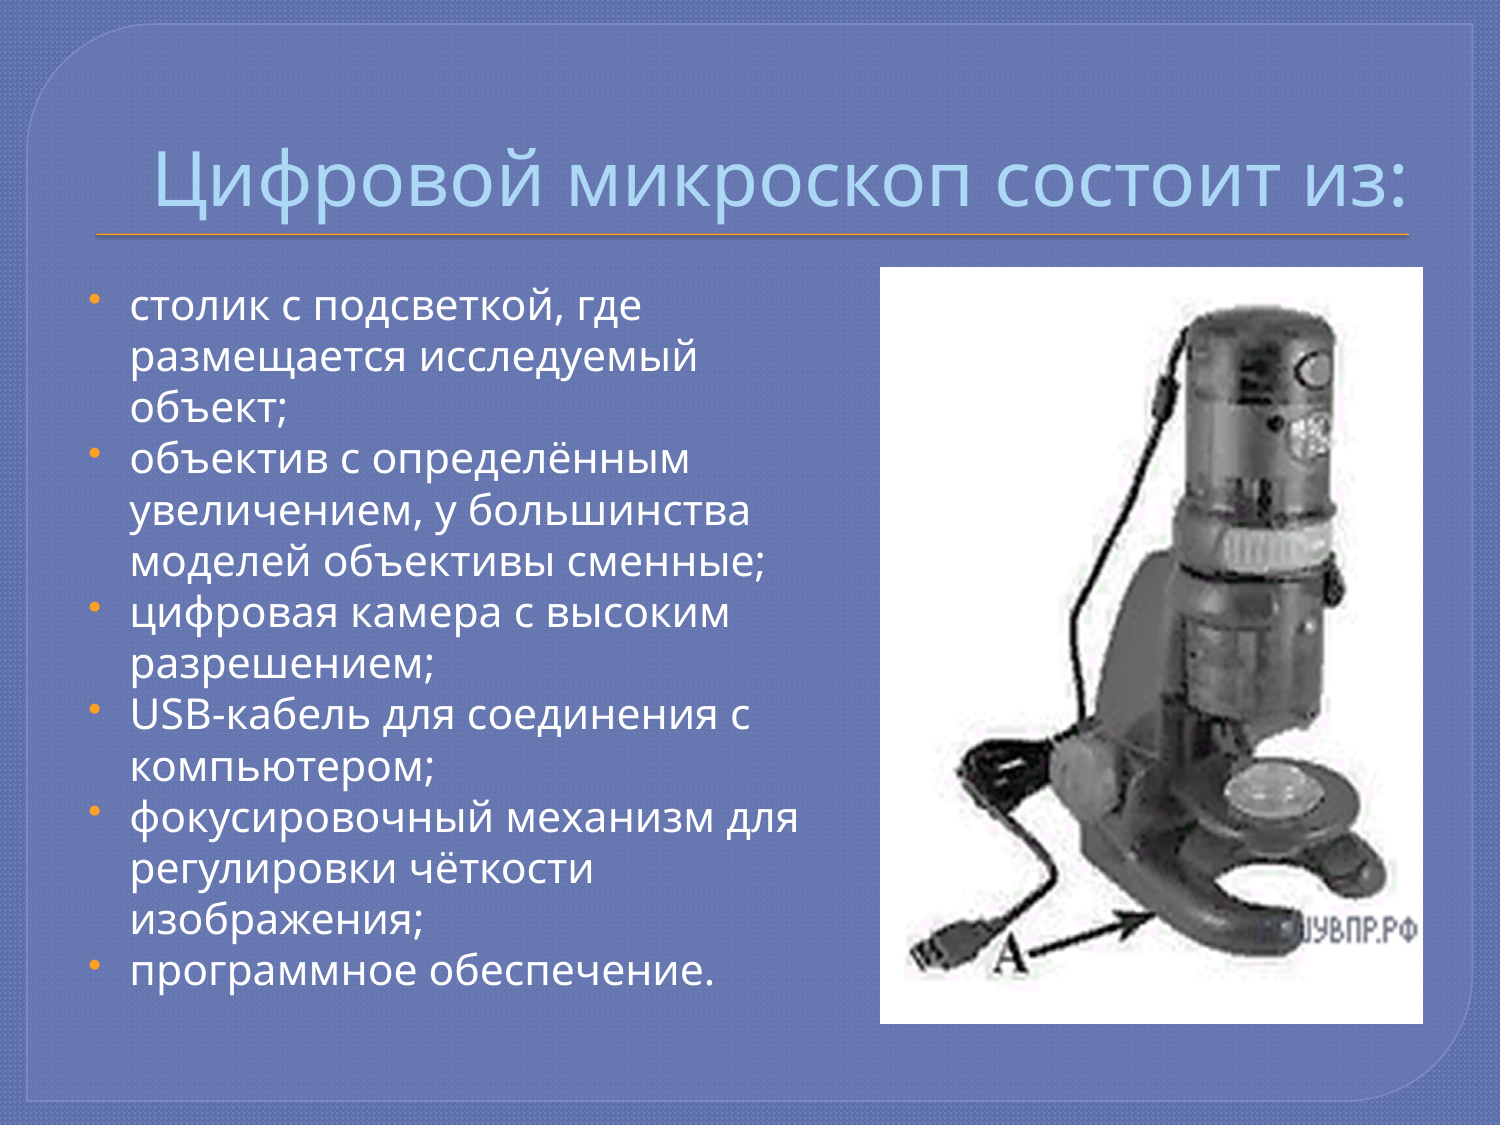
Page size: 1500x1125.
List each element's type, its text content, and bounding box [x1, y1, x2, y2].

picture [880, 266, 1423, 1024]
list столик с подсветкой, где размещается исследуемый объект; объектив с определённым увеличением, у большинства моделей объективы сменные; цифровая камера с высоким разрешением; USB-кабель для соединения с компьютером; фокусировочный механизм для регулировки чёткости изображения; программное обеспечение. [75, 270, 876, 1013]
title Цифровой микроскоп состоит из: [75, 41, 1425, 230]
